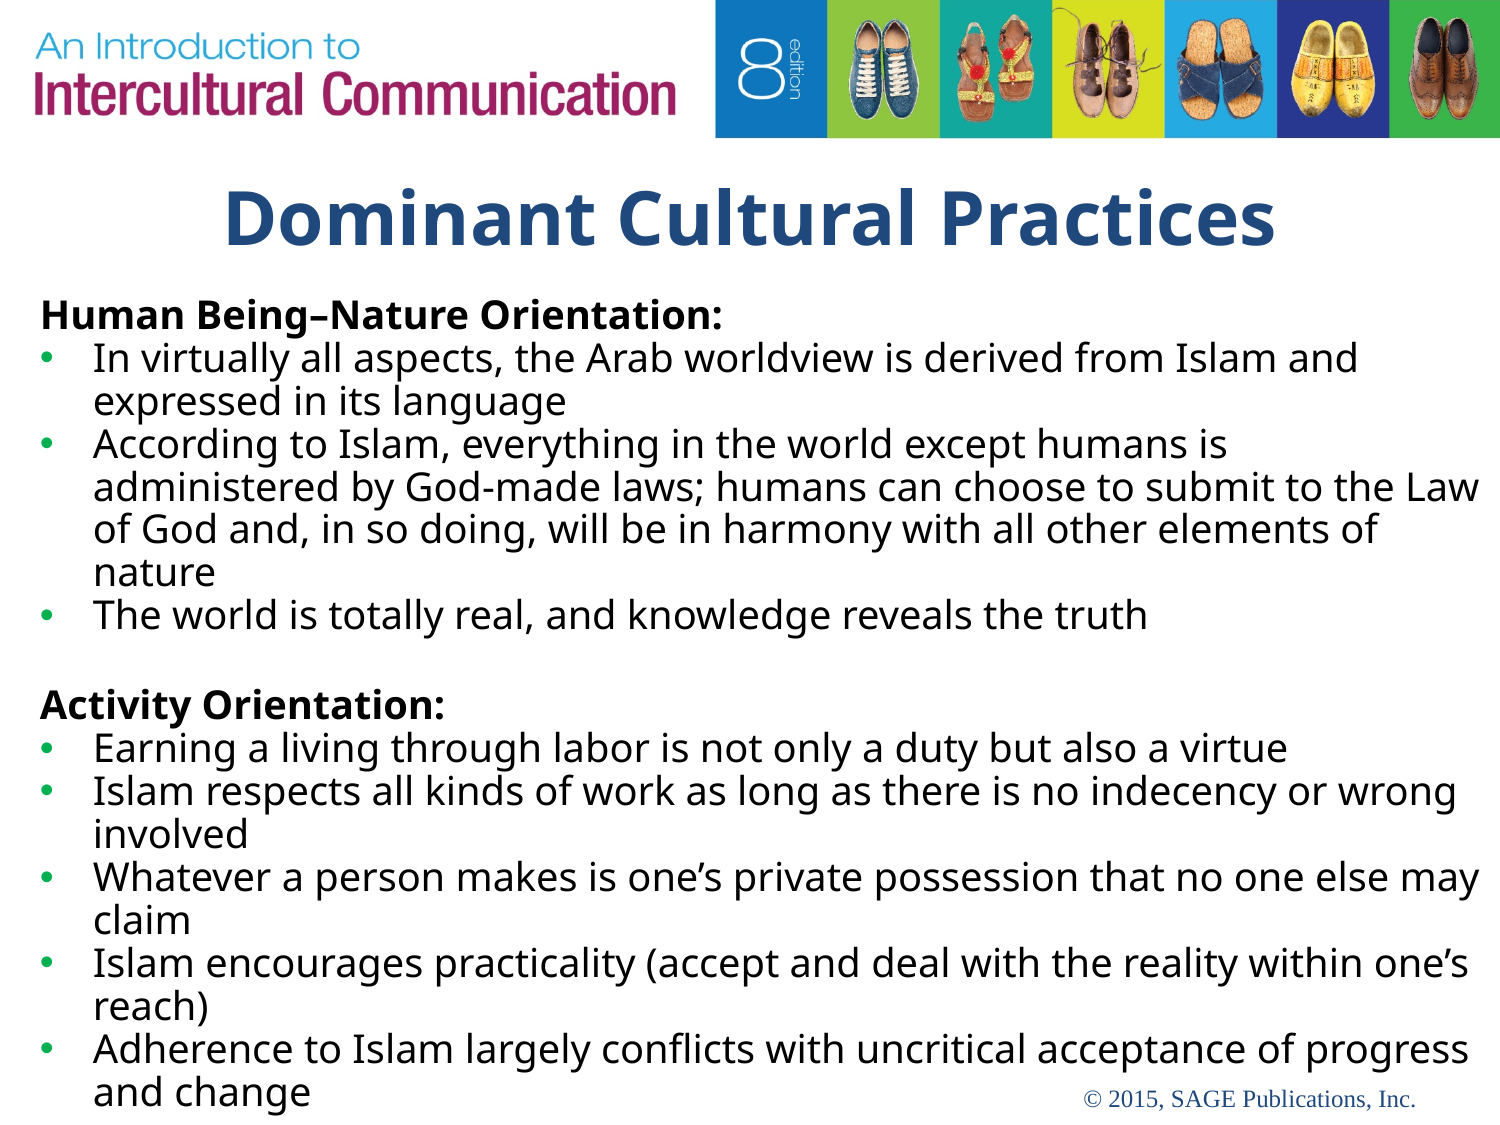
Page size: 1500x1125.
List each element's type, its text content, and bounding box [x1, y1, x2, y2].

list Human Being–Nature Orientation: In virtually all aspects, the Arab worldview is derived from Islam and expressed in its language According to Islam, everything in the world except humans is administered by God-made laws; humans can choose to submit to the Law of God and, in so doing, will be in harmony with all other elements of nature The world is totally real, and knowledge reveals the truth Activity Orientation: Earning a living through labor is not only a duty but also a virtue Islam respects all kinds of work as long as there is no indecency or wrong involved Whatever a person makes is one’s private possession that no one else may claim Islam encourages practicality (accept and deal with the reality within one’s reach) Adherence to Islam largely conflicts with uncritical acceptance of progress and change [24, 287, 1500, 1125]
title Dominant Cultural Practices [0, 167, 1500, 263]
picture [0, 0, 1500, 167]
picture [0, 263, 1500, 1125]
